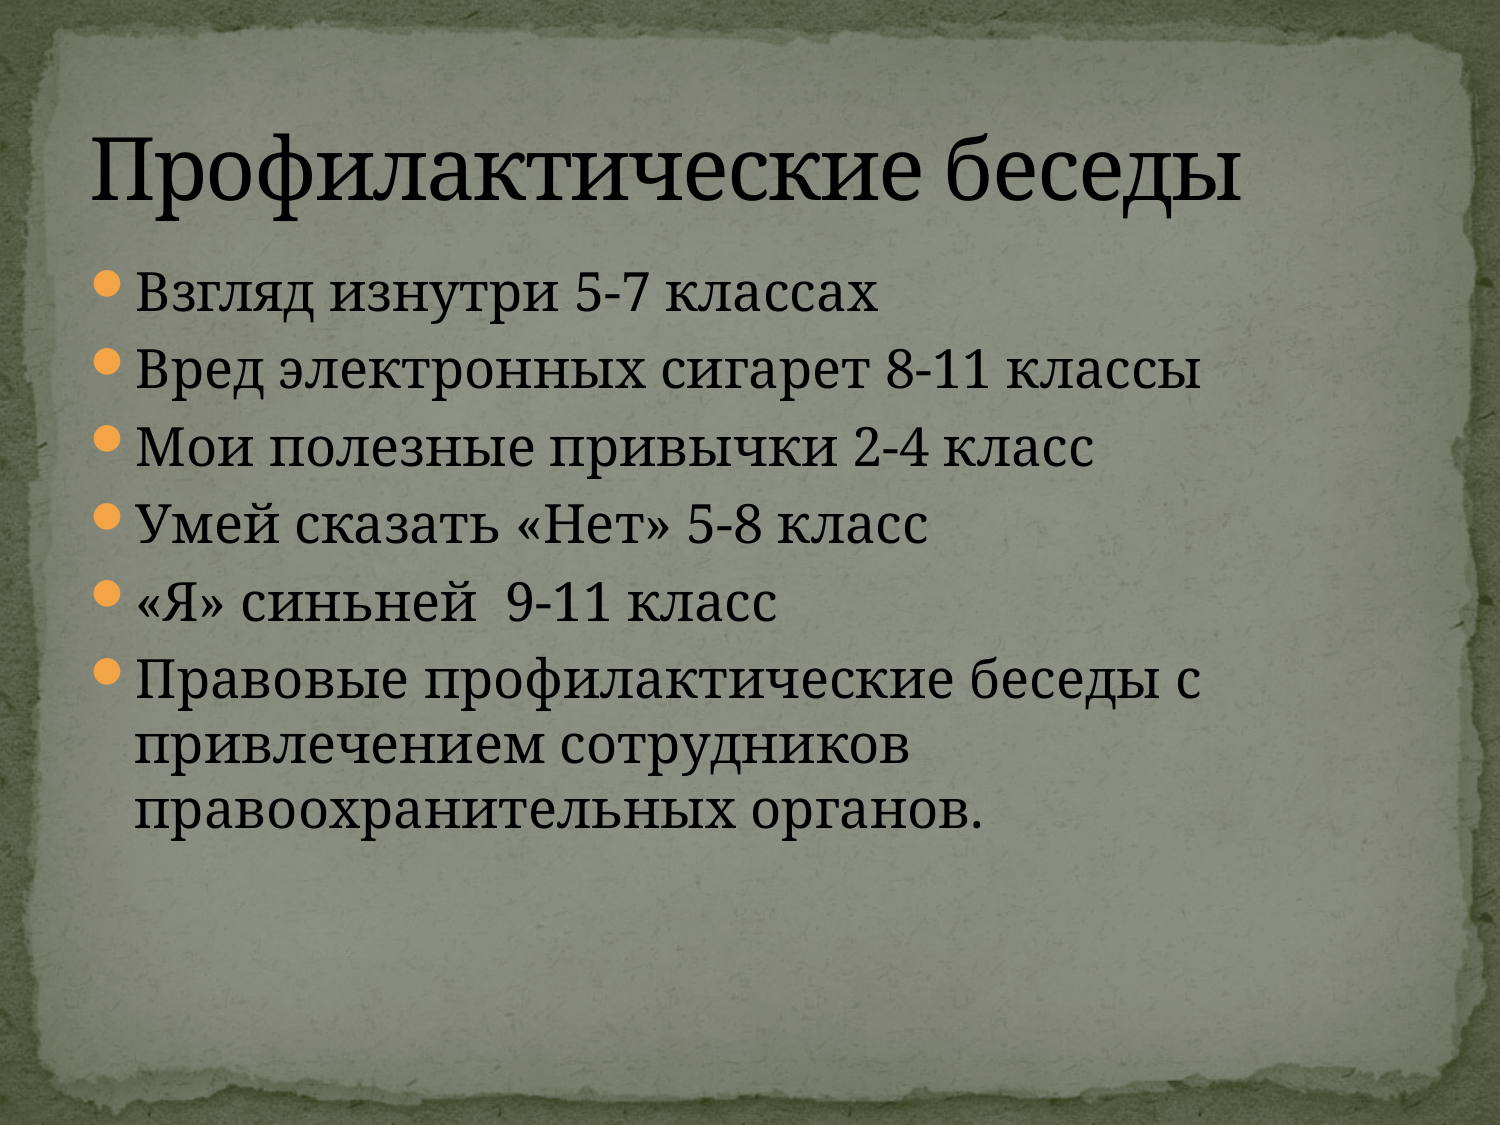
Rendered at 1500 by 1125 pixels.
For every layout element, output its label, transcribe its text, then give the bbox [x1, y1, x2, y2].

list Взгляд изнутри 5-7 классах Вред электронных сигарет 8-11 классы Мои полезные привычки 2-4 класс Умей сказать «Нет» 5-8 класс «Я» синьней 9-11 класс Правовые профилактические беседы с привлечением сотрудников правоохранительных органов. [75, 249, 1425, 1000]
title Профилактические беседы [74, 24, 1425, 225]
